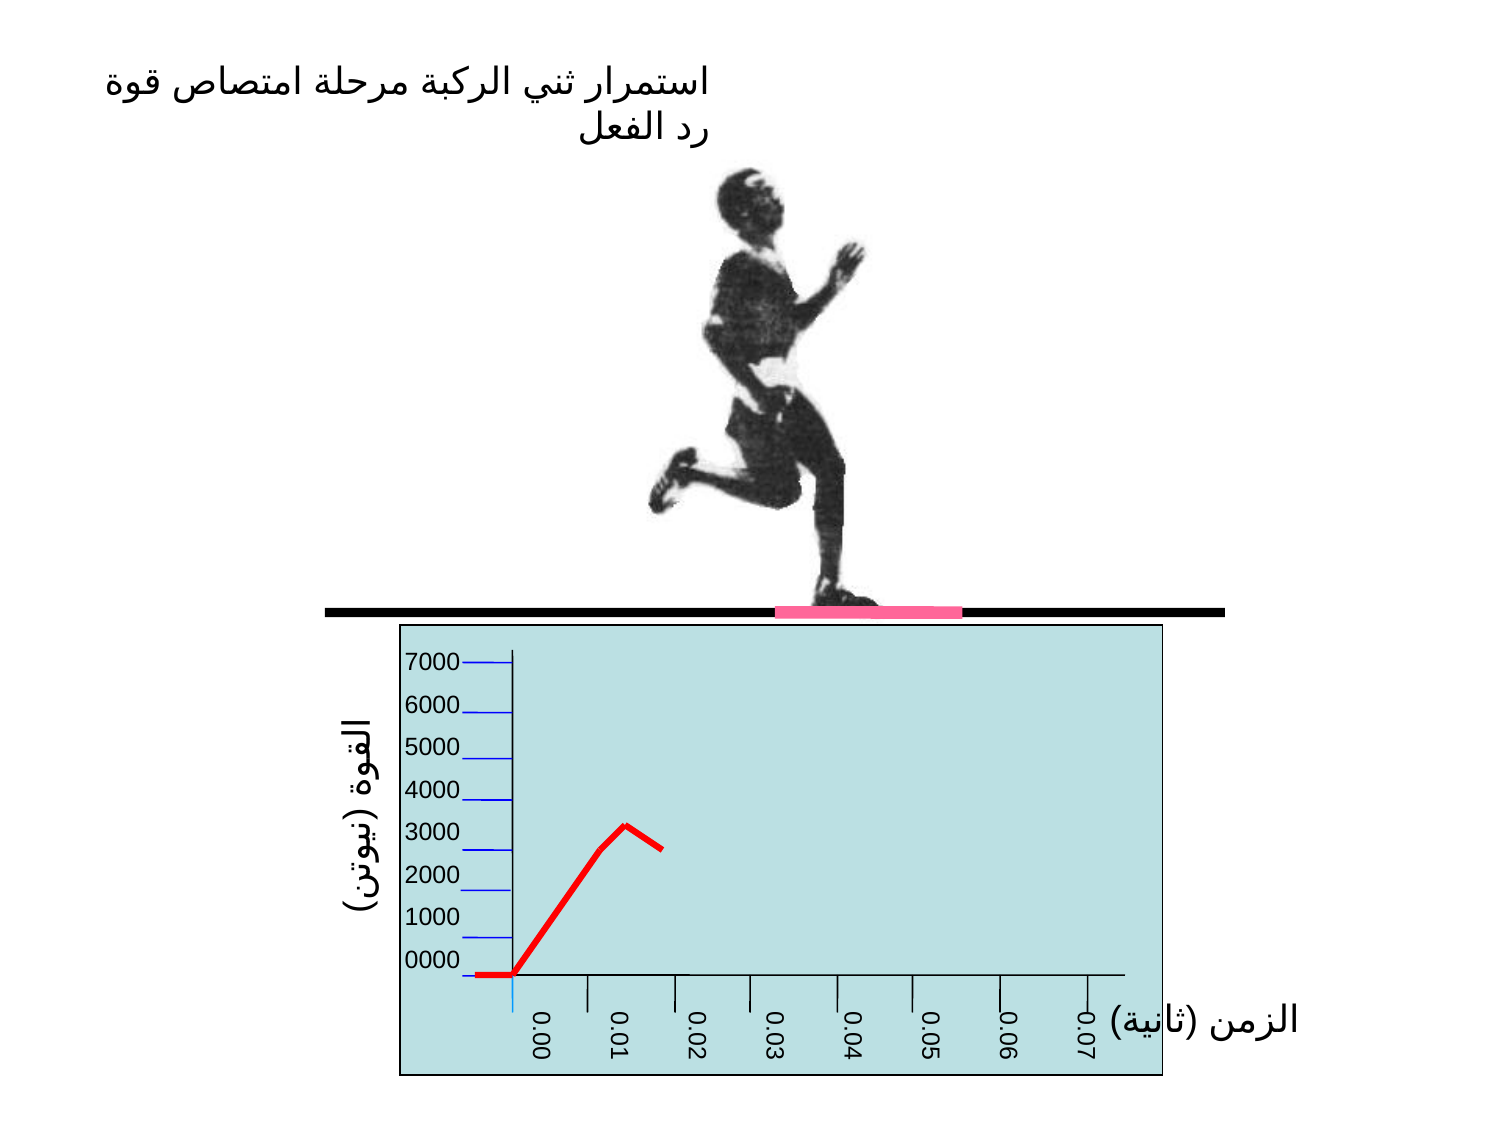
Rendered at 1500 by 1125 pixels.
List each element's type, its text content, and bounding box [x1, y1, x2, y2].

picture [422, 22, 1199, 612]
text_box استمرار ثني الركبة مرحلة امتصاص قوة رد الفعل [75, 49, 422, 155]
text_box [324, 612, 1297, 1076]
